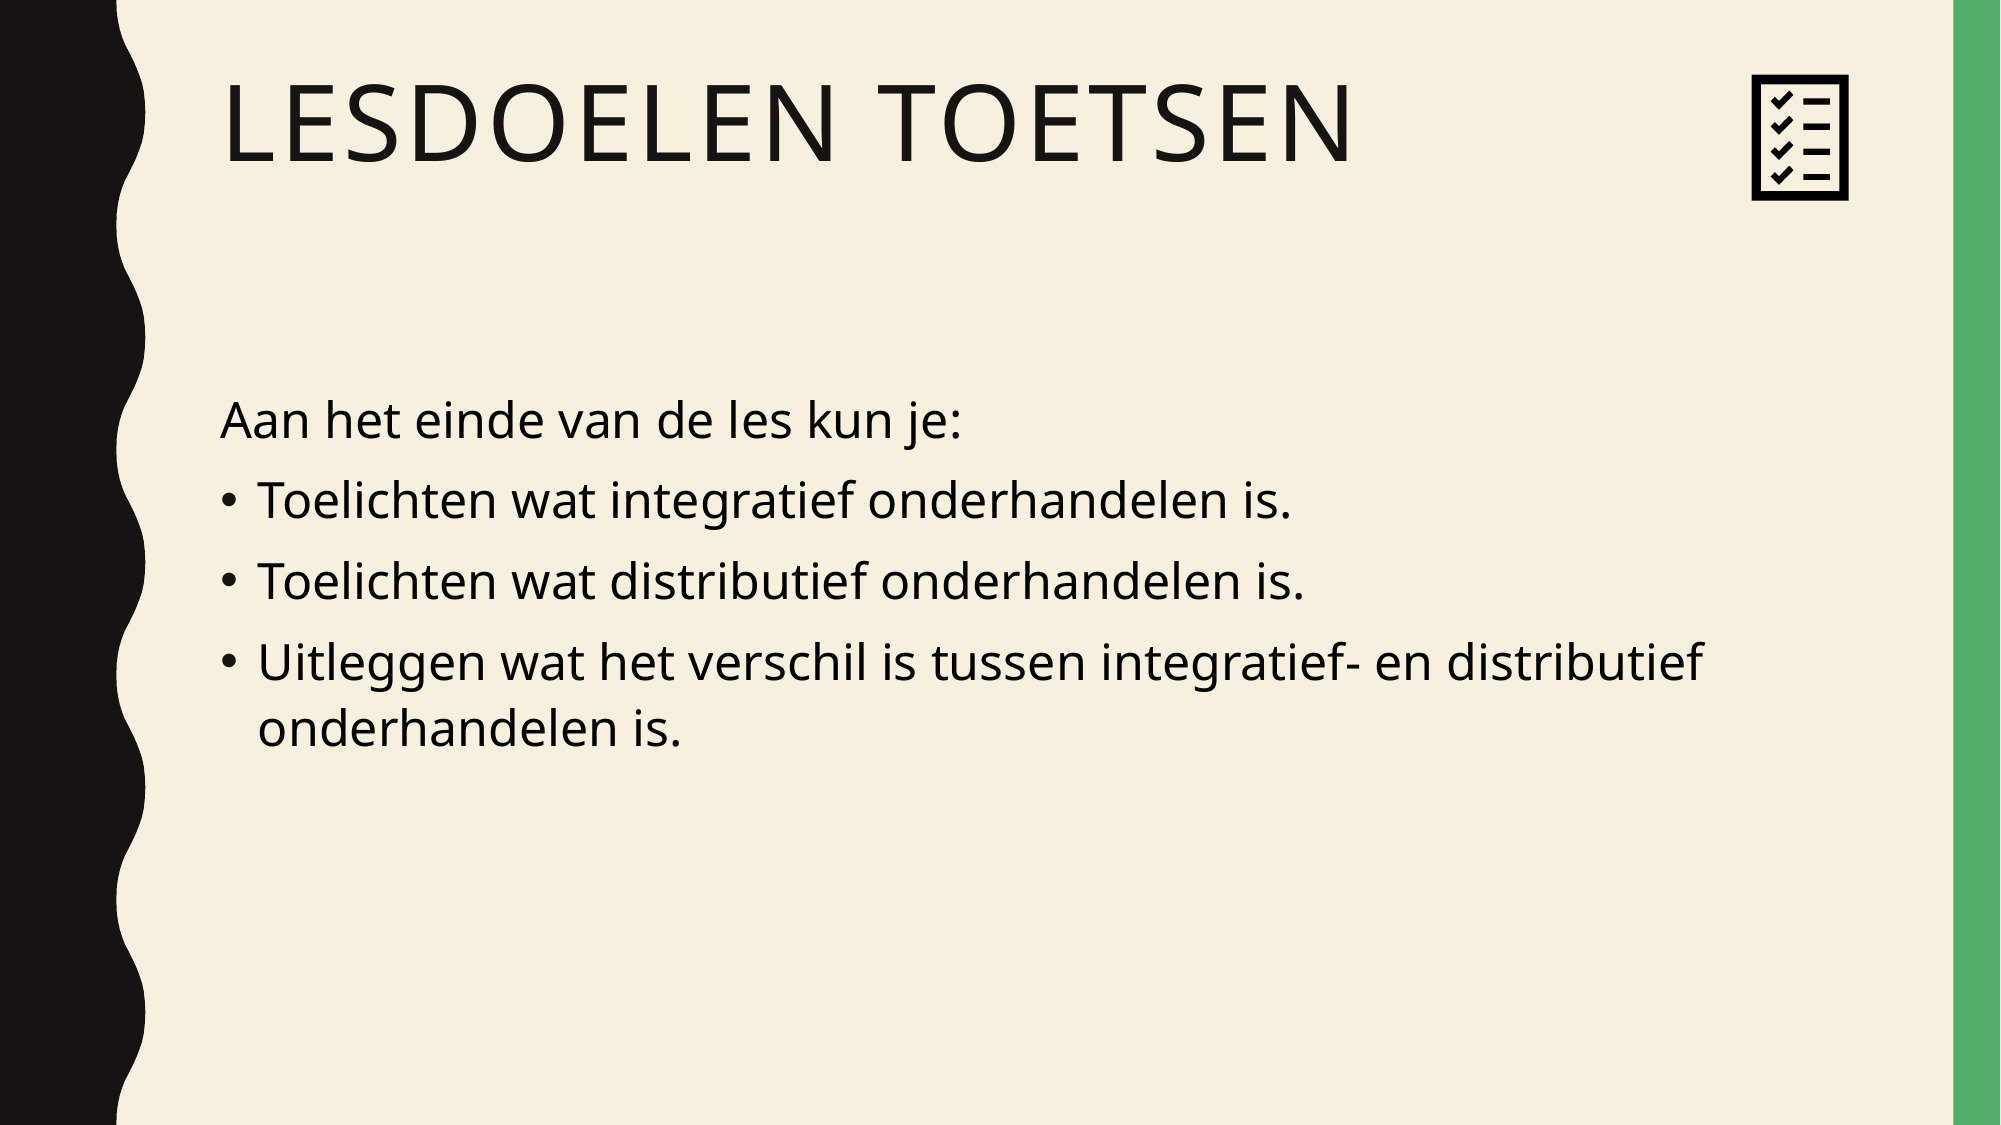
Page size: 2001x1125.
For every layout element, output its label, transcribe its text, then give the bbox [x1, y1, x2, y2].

title Lesdoelen toetsen [205, 62, 1875, 308]
text_box Aan het einde van de les kun je: Toelichten wat integratief onderhandelen is. Toelichten wat distributief onderhandelen is. Uitleggen wat het verschil is tussen integratief- en distributief onderhandelen is. [205, 374, 1875, 965]
picture [1724, 62, 1875, 213]
